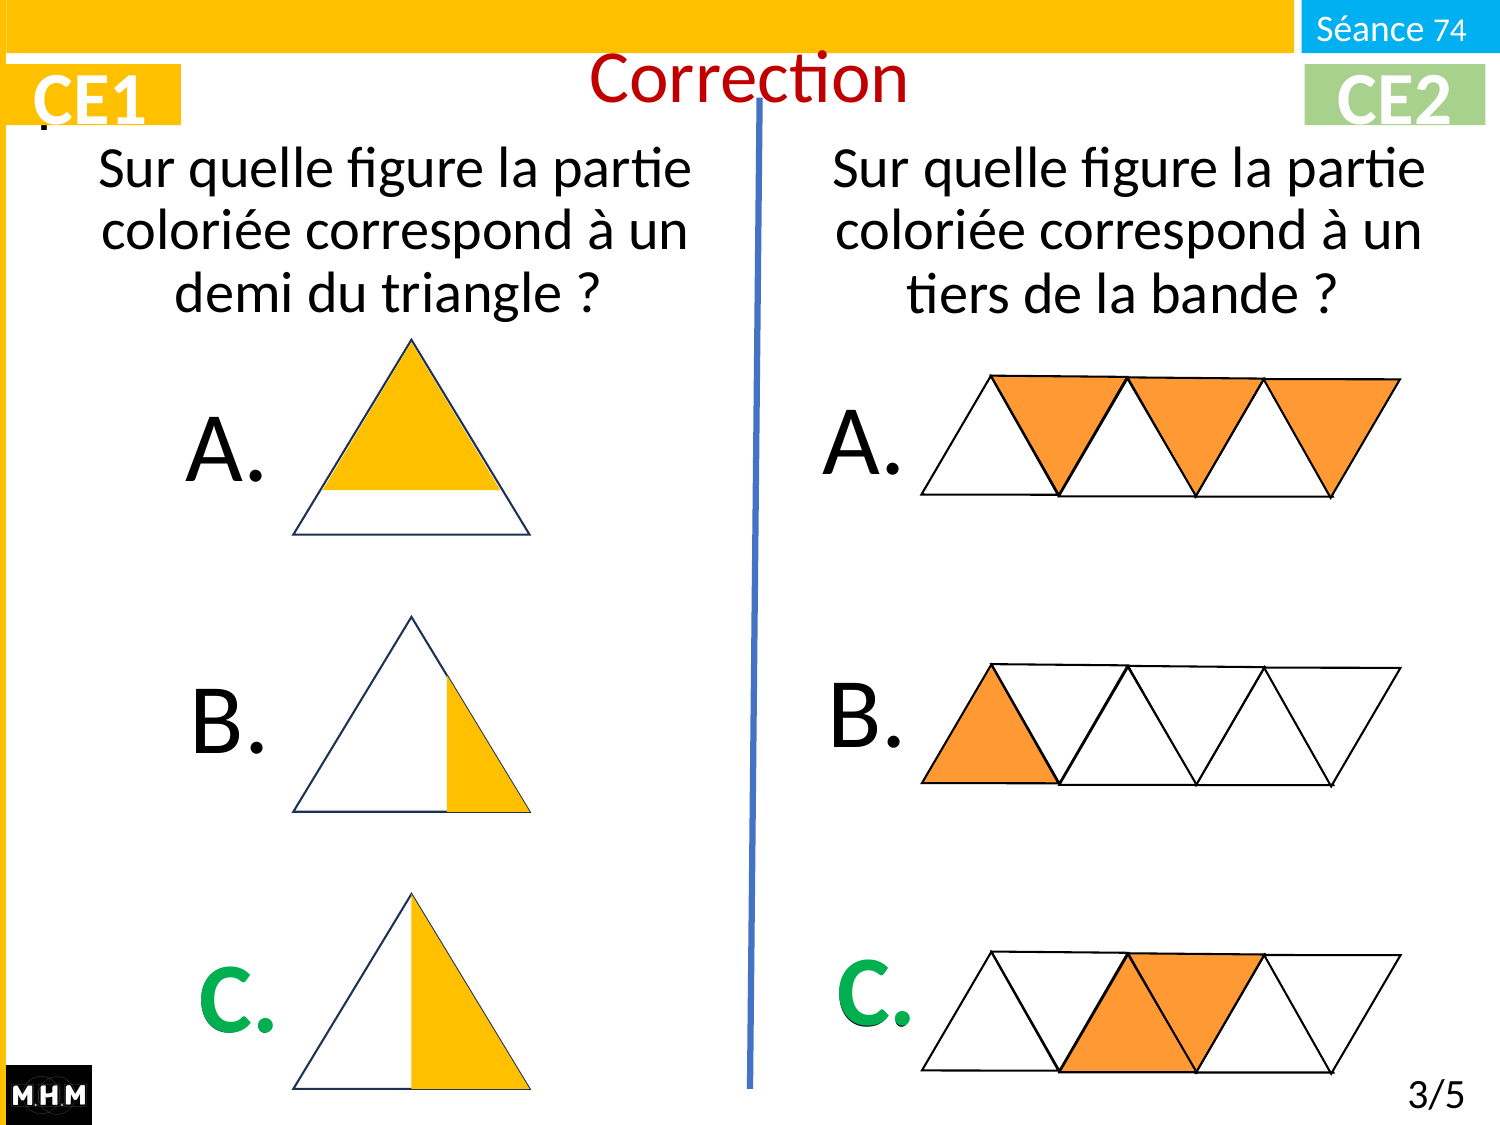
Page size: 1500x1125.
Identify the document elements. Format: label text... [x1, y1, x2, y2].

text_box C. [184, 925, 335, 1060]
text_box [320, 340, 503, 492]
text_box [947, 337, 1374, 534]
text_box [410, 890, 532, 1090]
text_box [445, 671, 532, 813]
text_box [948, 913, 1374, 1110]
text_box B. [175, 646, 326, 782]
text_box Sur quelle figure la partie coloriée correspond à un tiers de la bande ? [813, 181, 1447, 281]
text_box [291, 337, 532, 536]
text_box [948, 625, 1374, 823]
text_box CE1 [0, 63, 182, 126]
text_box [291, 614, 446, 813]
picture [6, 1065, 92, 1125]
list 3/5 [1373, 1064, 1500, 1125]
text_box B. [812, 640, 948, 775]
title Sur quelle figure la partie coloriée correspond à un demi du triangle ? [36, 181, 749, 281]
text_box C. [822, 918, 948, 1053]
text_box [291, 894, 410, 1090]
text_box Correction [569, 28, 930, 128]
text_box A. [170, 373, 321, 509]
text_box CE2 [1303, 63, 1487, 126]
text_box A. [807, 367, 947, 503]
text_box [749, 97, 760, 1089]
